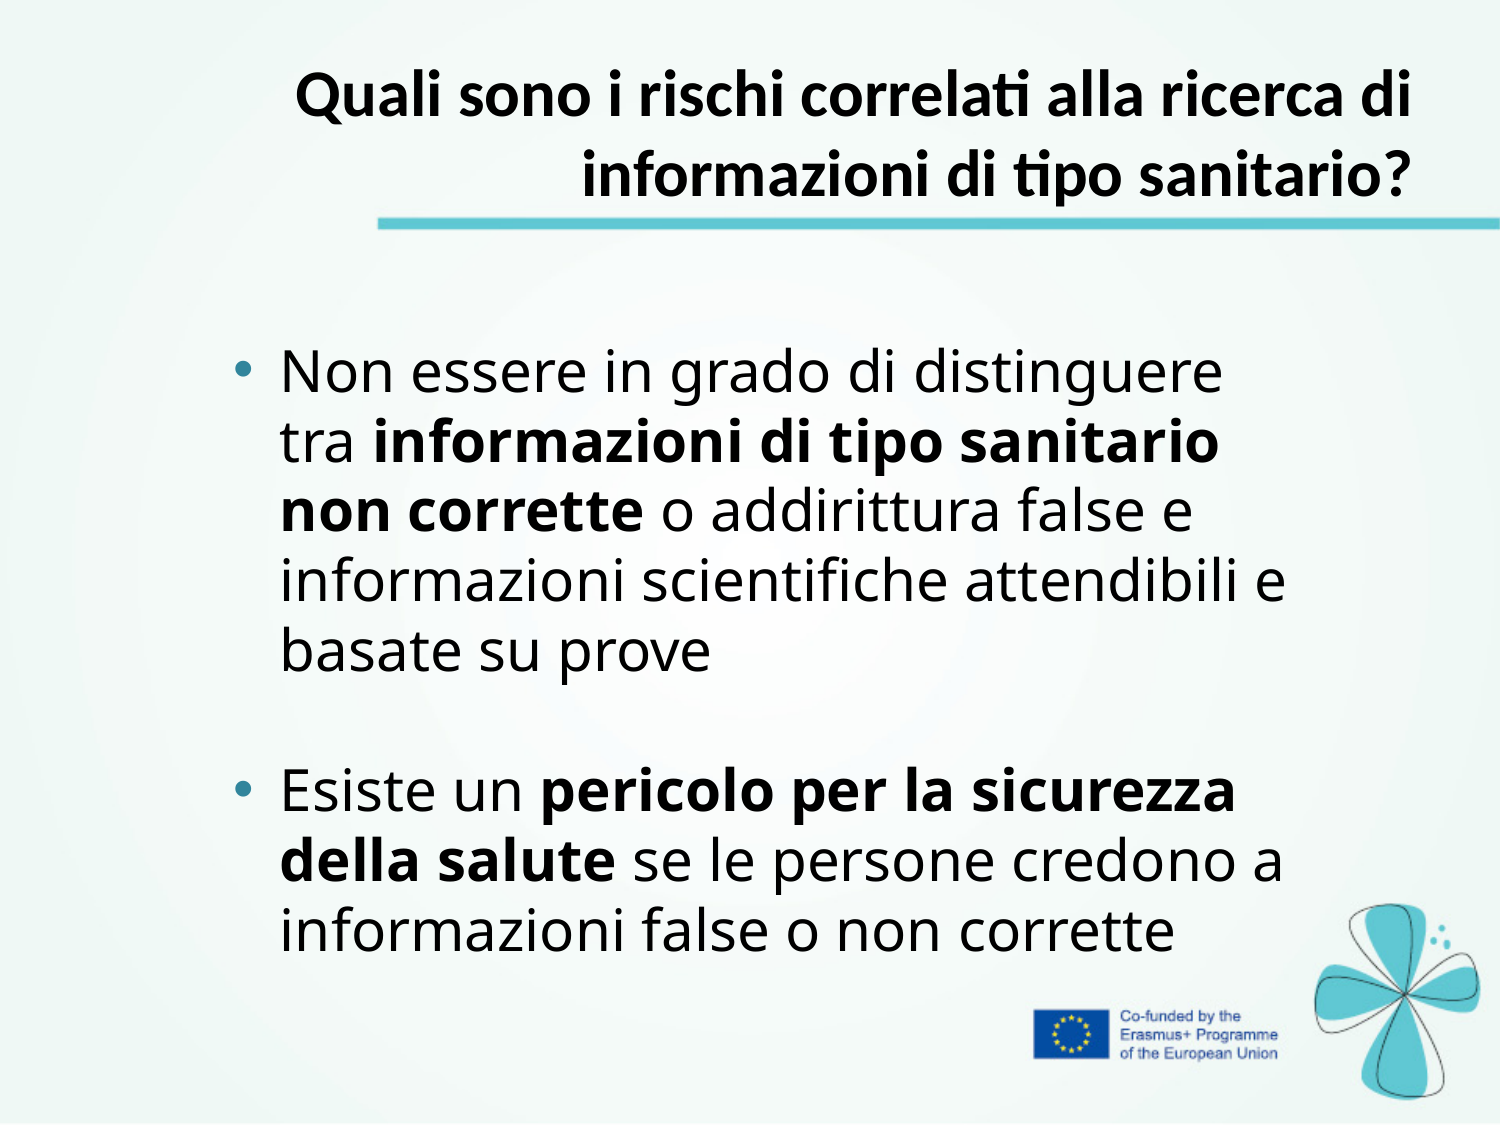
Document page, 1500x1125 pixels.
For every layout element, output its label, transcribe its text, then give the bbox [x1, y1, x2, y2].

text_box Quali sono i rischi correlati alla ricerca di informazioni di tipo sanitario? [242, 42, 1430, 218]
picture [0, 0, 1500, 1125]
text_box Non essere in grado di distinguere tra informazioni di tipo sanitario non corrette o addirittura false e informazioni scientifiche attendibili e basate su prove Esiste un pericolo per la sicurezza della salute se le persone credono a informazioni false o non corrette [218, 326, 1317, 971]
